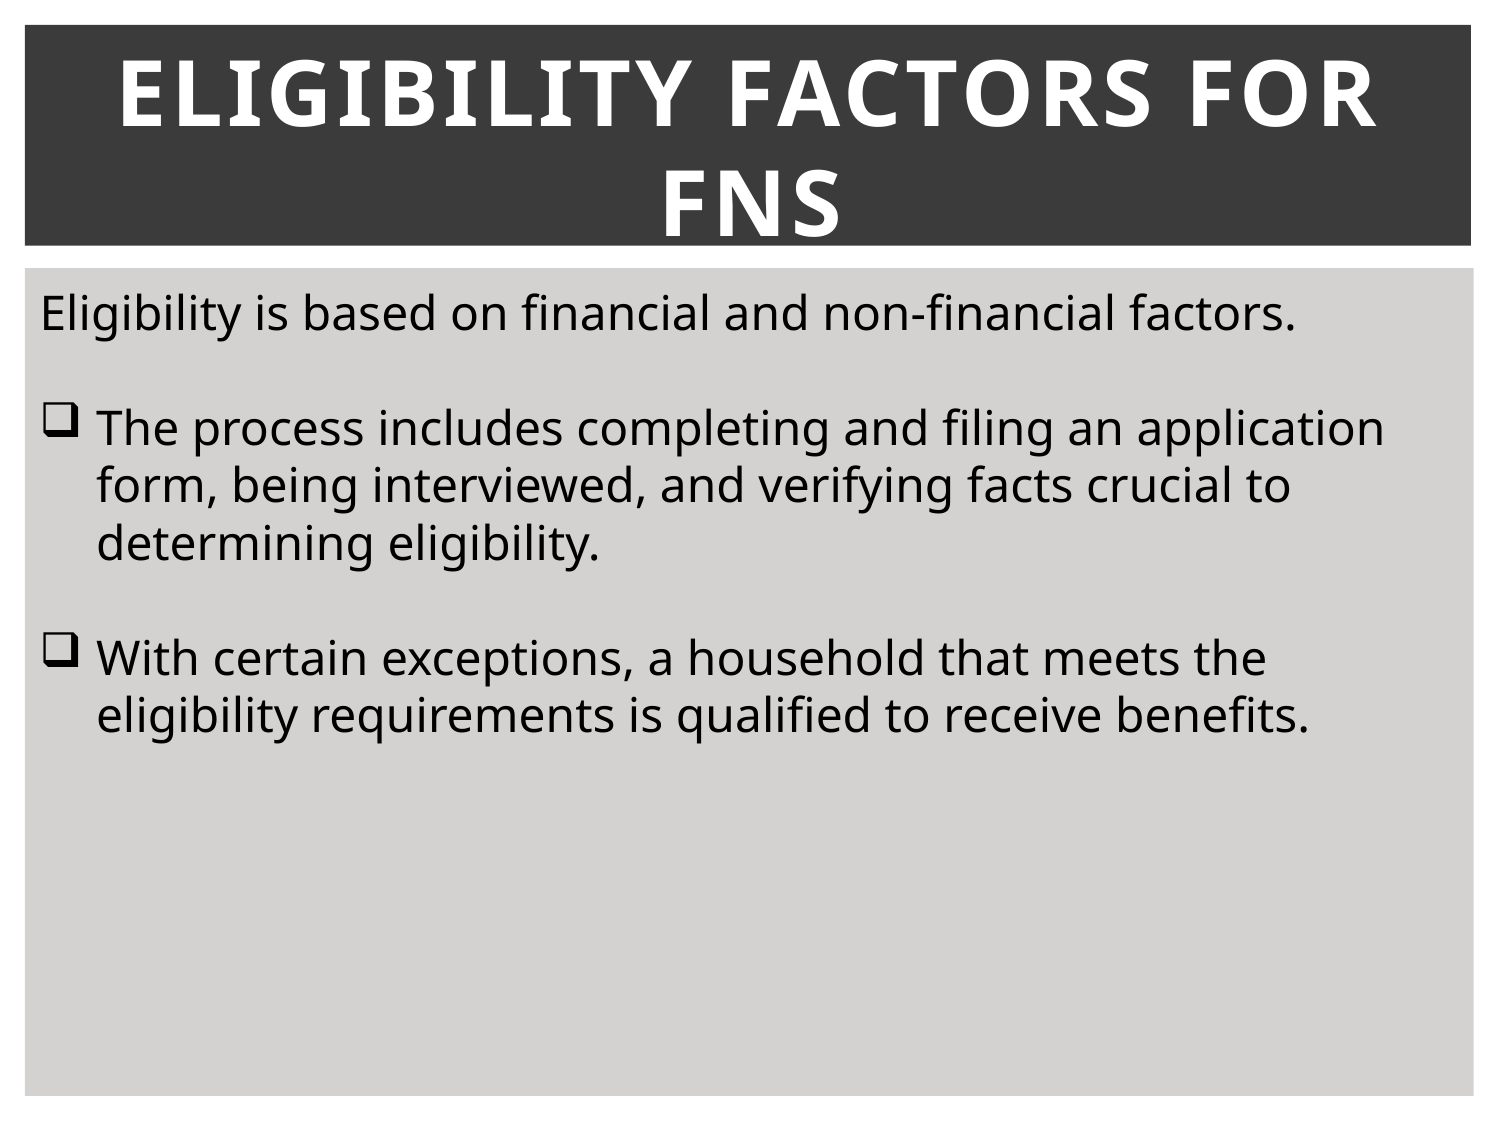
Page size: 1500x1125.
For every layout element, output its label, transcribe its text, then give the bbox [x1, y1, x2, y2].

text_box Eligibility is based on financial and non-financial factors. The process includes completing and filing an application form, being interviewed, and verifying facts crucial to determining eligibility. With certain exceptions, a household that meets the eligibility requirements is qualified to receive benefits. [24, 274, 1463, 795]
title Eligibility factors for fns [62, 58, 1438, 232]
